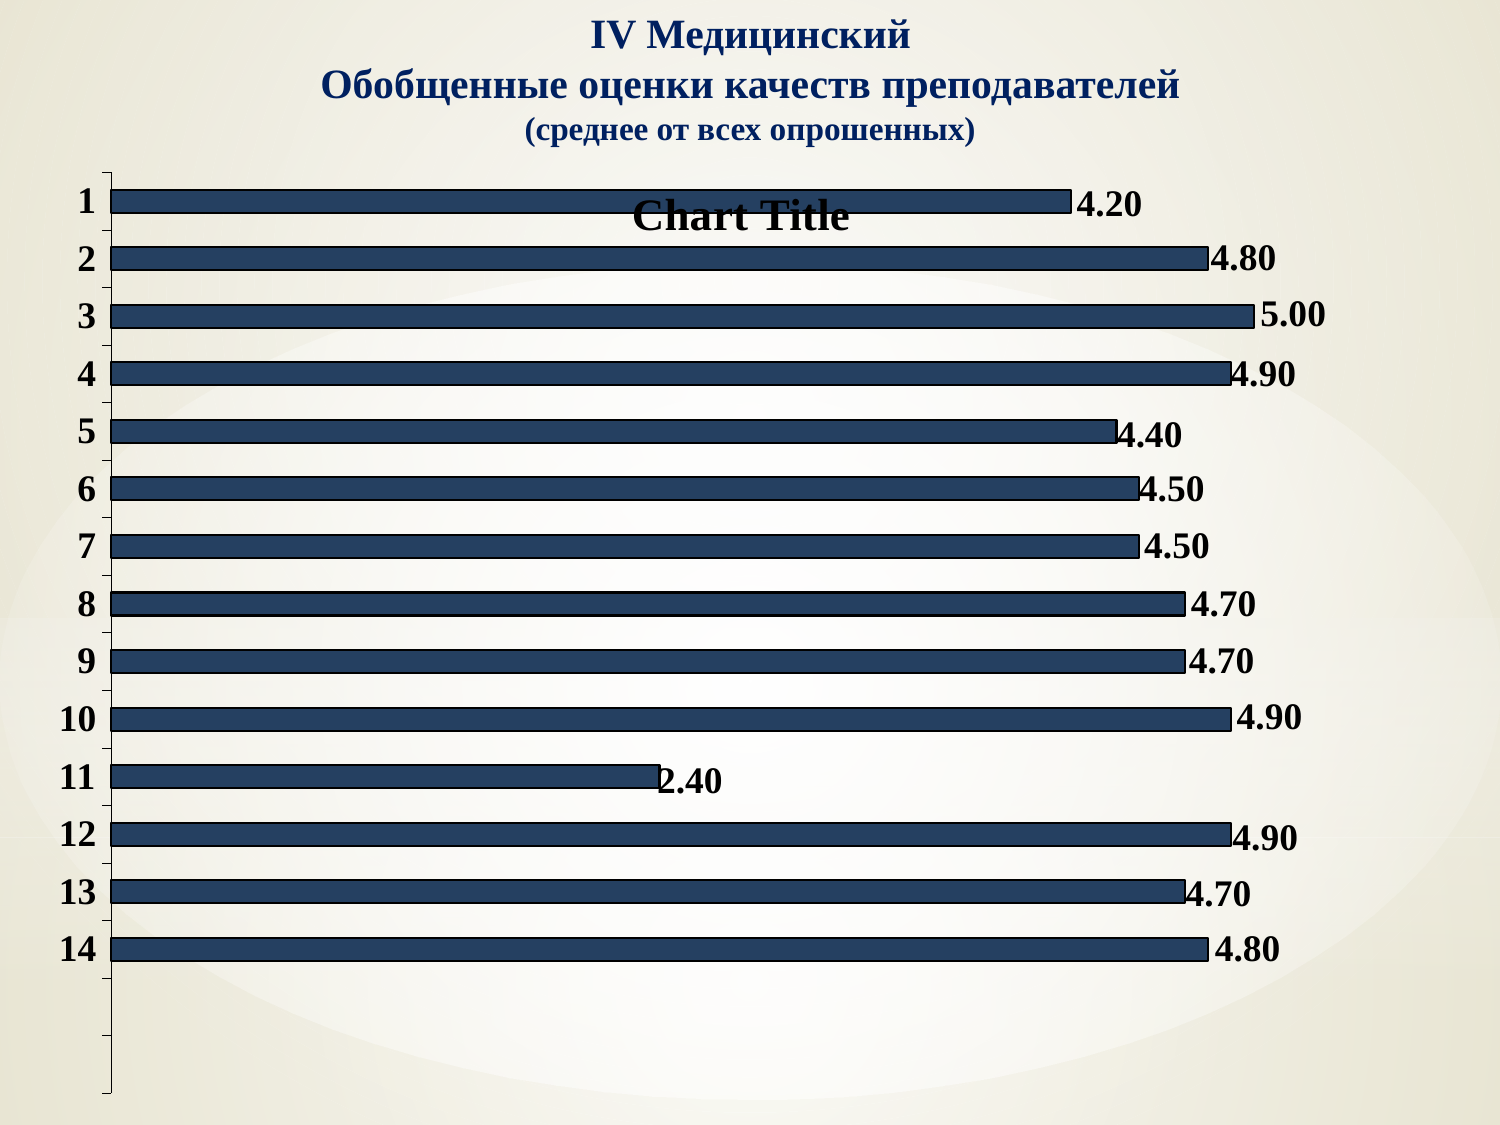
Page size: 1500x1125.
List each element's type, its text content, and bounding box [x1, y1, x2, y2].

chart [0, 148, 1483, 1095]
text_box IV Медицинский Обобщенные оценки качеств преподавателей (среднее от всех опрошенных) [0, 0, 1500, 155]
